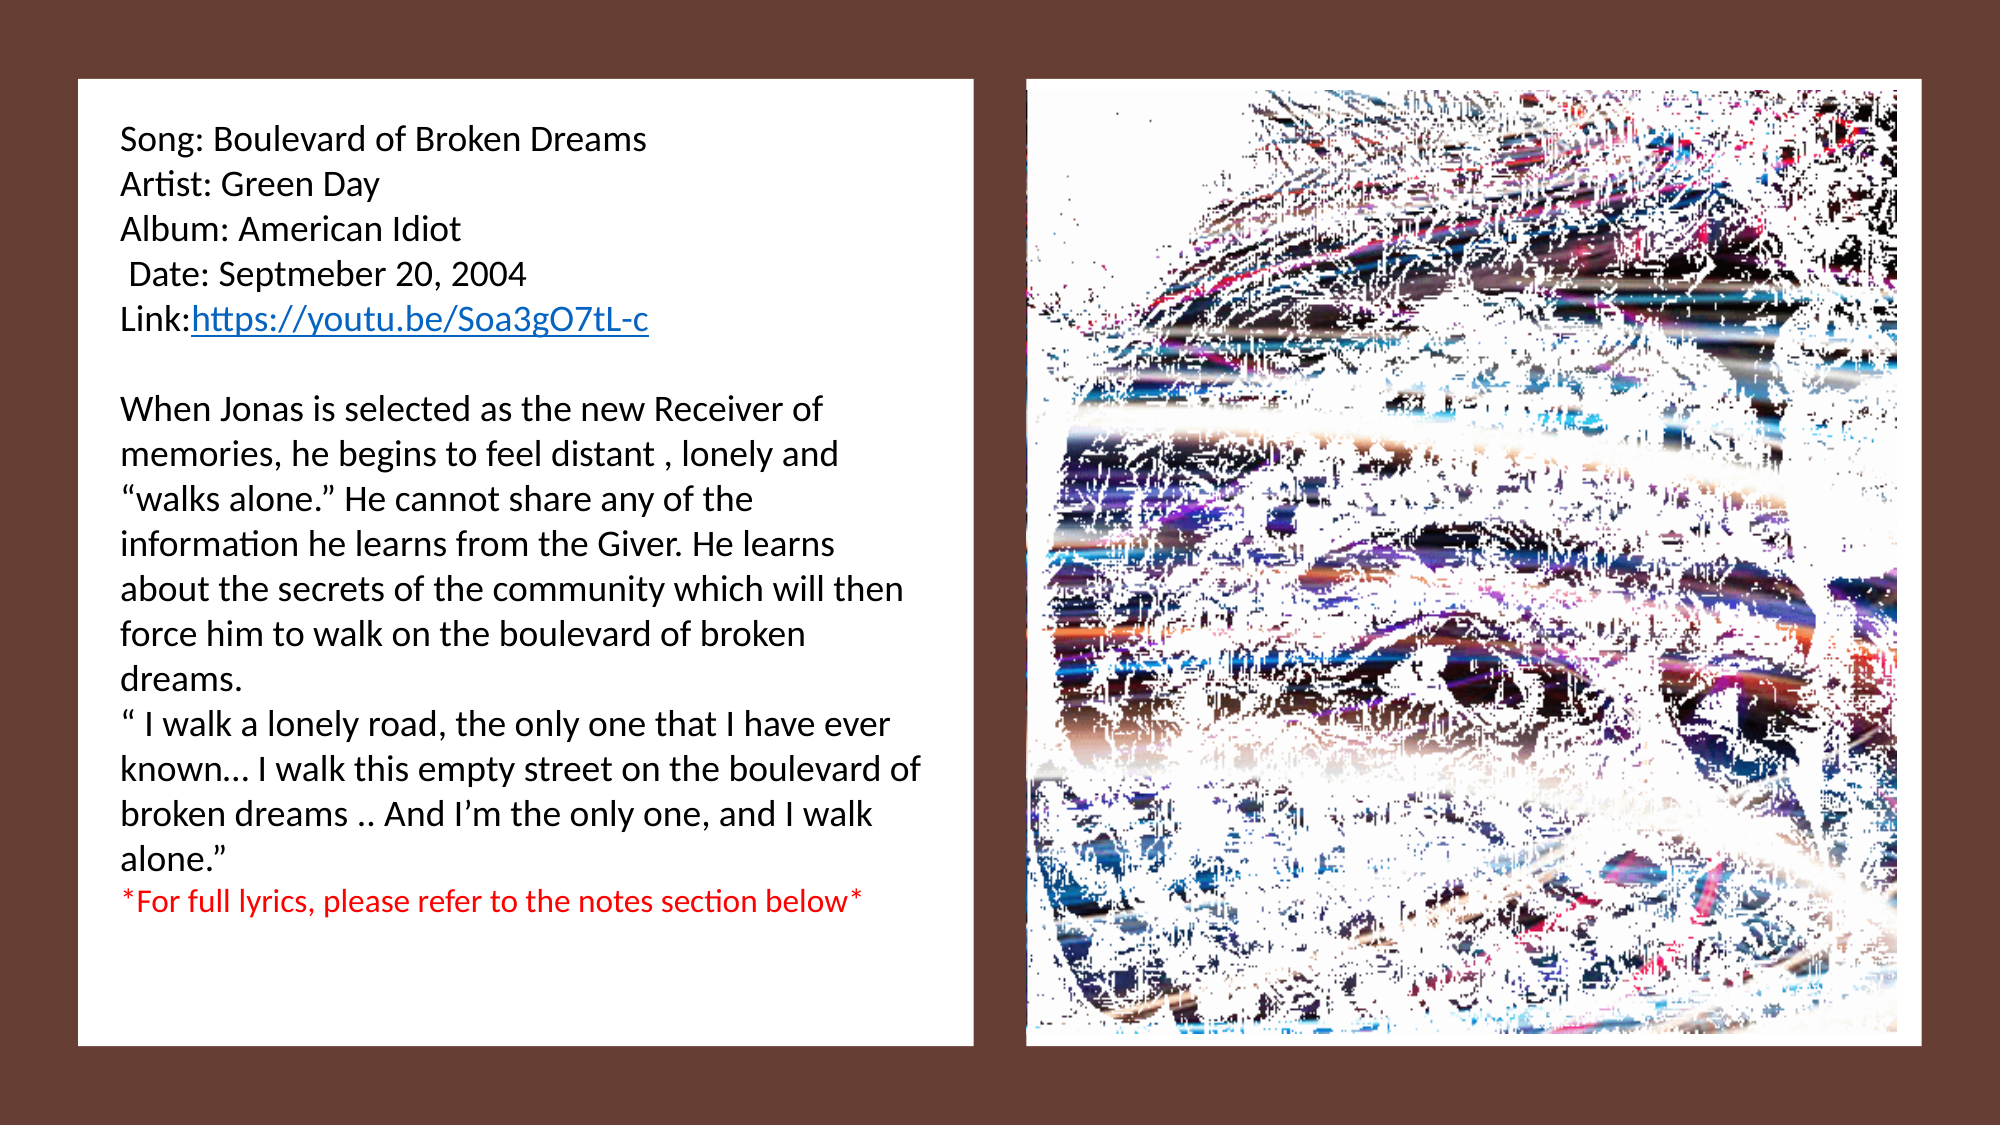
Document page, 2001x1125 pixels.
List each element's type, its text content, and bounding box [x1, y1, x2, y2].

picture [1026, 90, 1897, 1034]
text_box [77, 78, 975, 1047]
text_box Song: Boulevard of Broken Dreams Artist: Green Day Album: American Idiot Date: Septmeber 20, 2004 Link:https://youtu.be/Soa3gO7tL-c When Jonas is selected as the new Receiver of memories, he begins to feel distant , lonely and “walks alone.” He cannot share any of the information he learns from the Giver. He learns about the secrets of the community which will then force him to walk on the boulevard of broken dreams. “ I walk a lonely road, the only one that I have ever known… I walk this empty street on the boulevard of broken dreams .. And I’m the only one, and I walk alone.” *For full lyrics, please refer to the notes section below* [105, 107, 947, 1107]
text_box [0, 0, 2000, 1125]
text_box [1025, 78, 1923, 1047]
